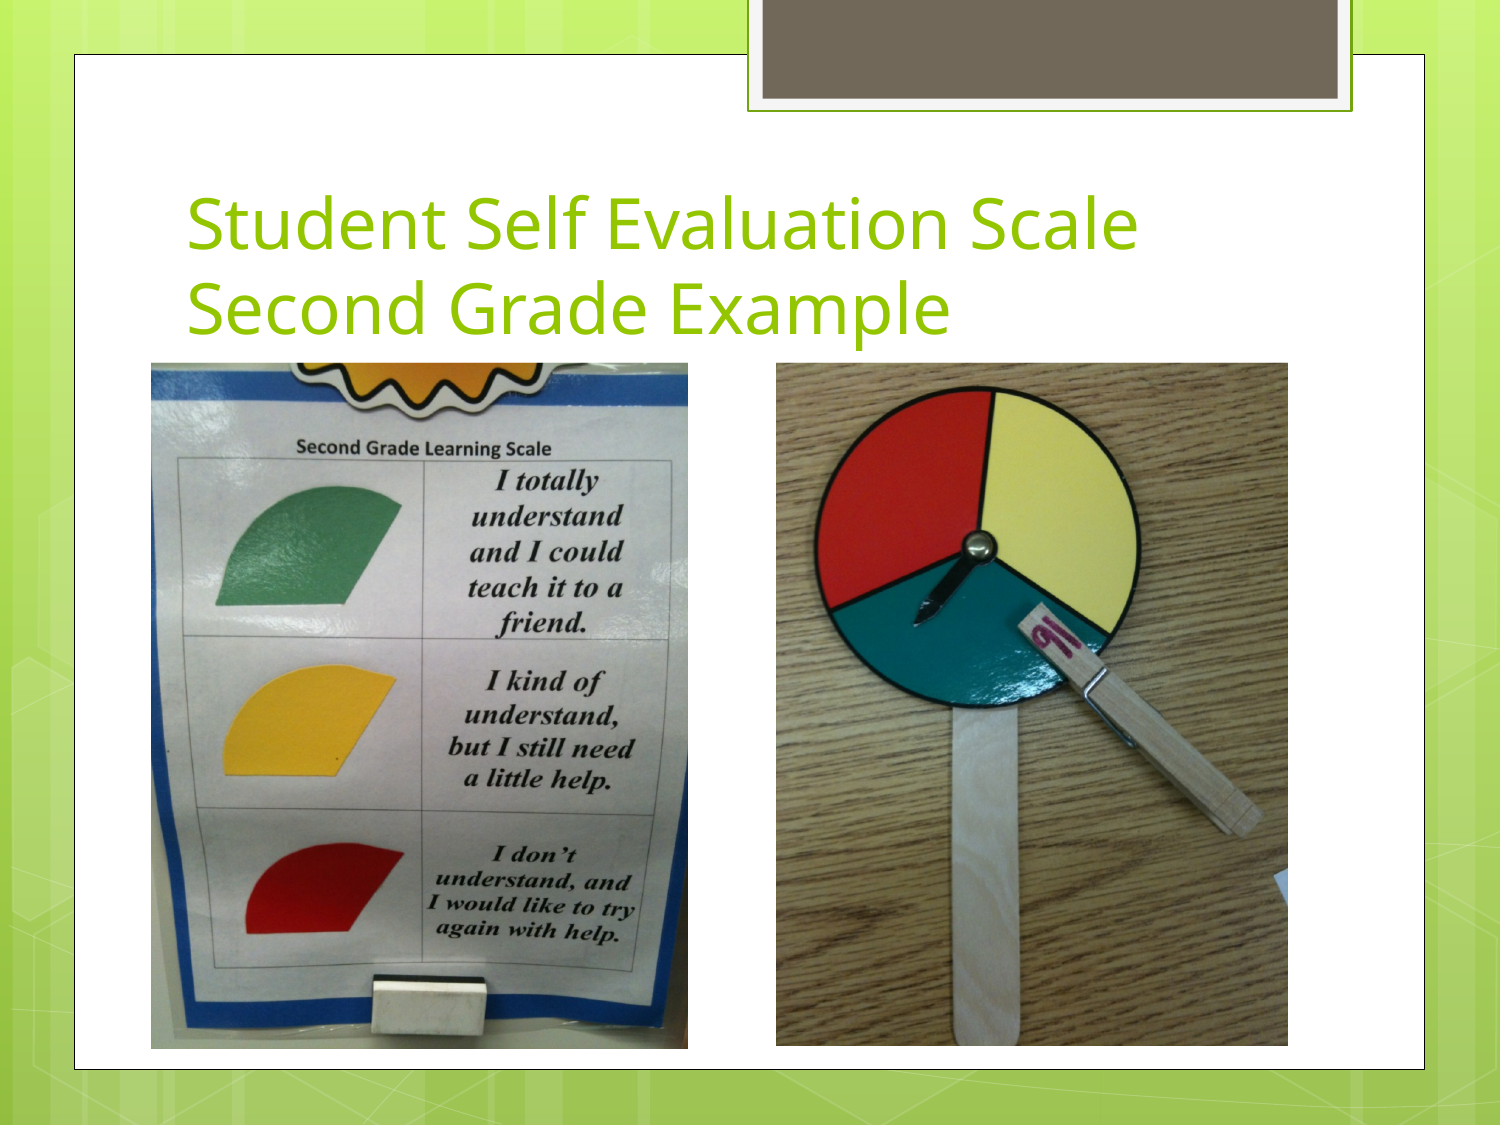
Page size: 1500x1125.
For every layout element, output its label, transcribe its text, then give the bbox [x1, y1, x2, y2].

picture [151, 975, 688, 1049]
title Student Self Evaluation Scale Second Grade Example [171, 168, 1324, 357]
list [75, 436, 763, 975]
picture [689, 363, 1373, 1045]
picture [151, 363, 688, 436]
